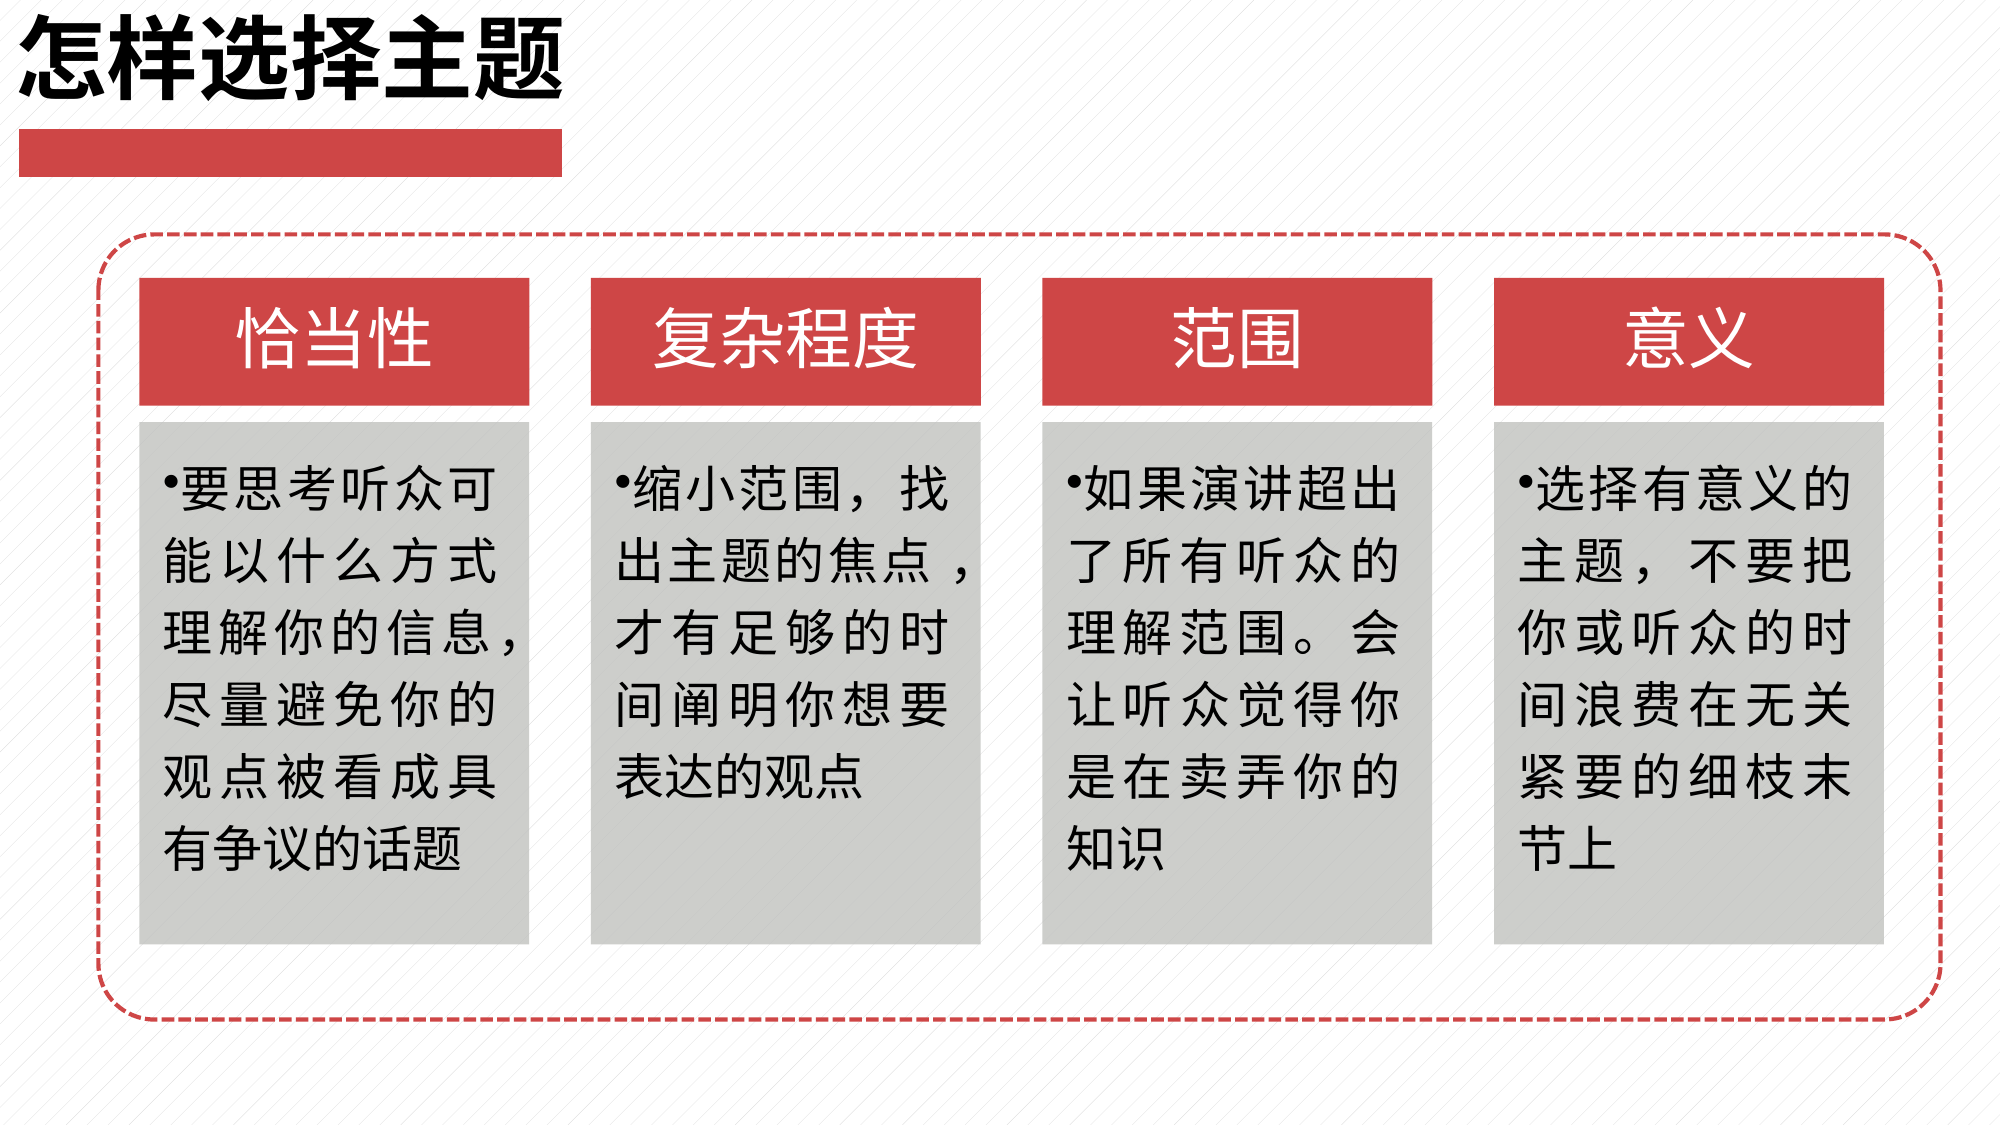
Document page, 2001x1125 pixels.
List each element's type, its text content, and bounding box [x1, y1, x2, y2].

text_box [97, 233, 1942, 1021]
title 怎样选择主题 [0, 0, 598, 127]
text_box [139, 277, 1885, 945]
